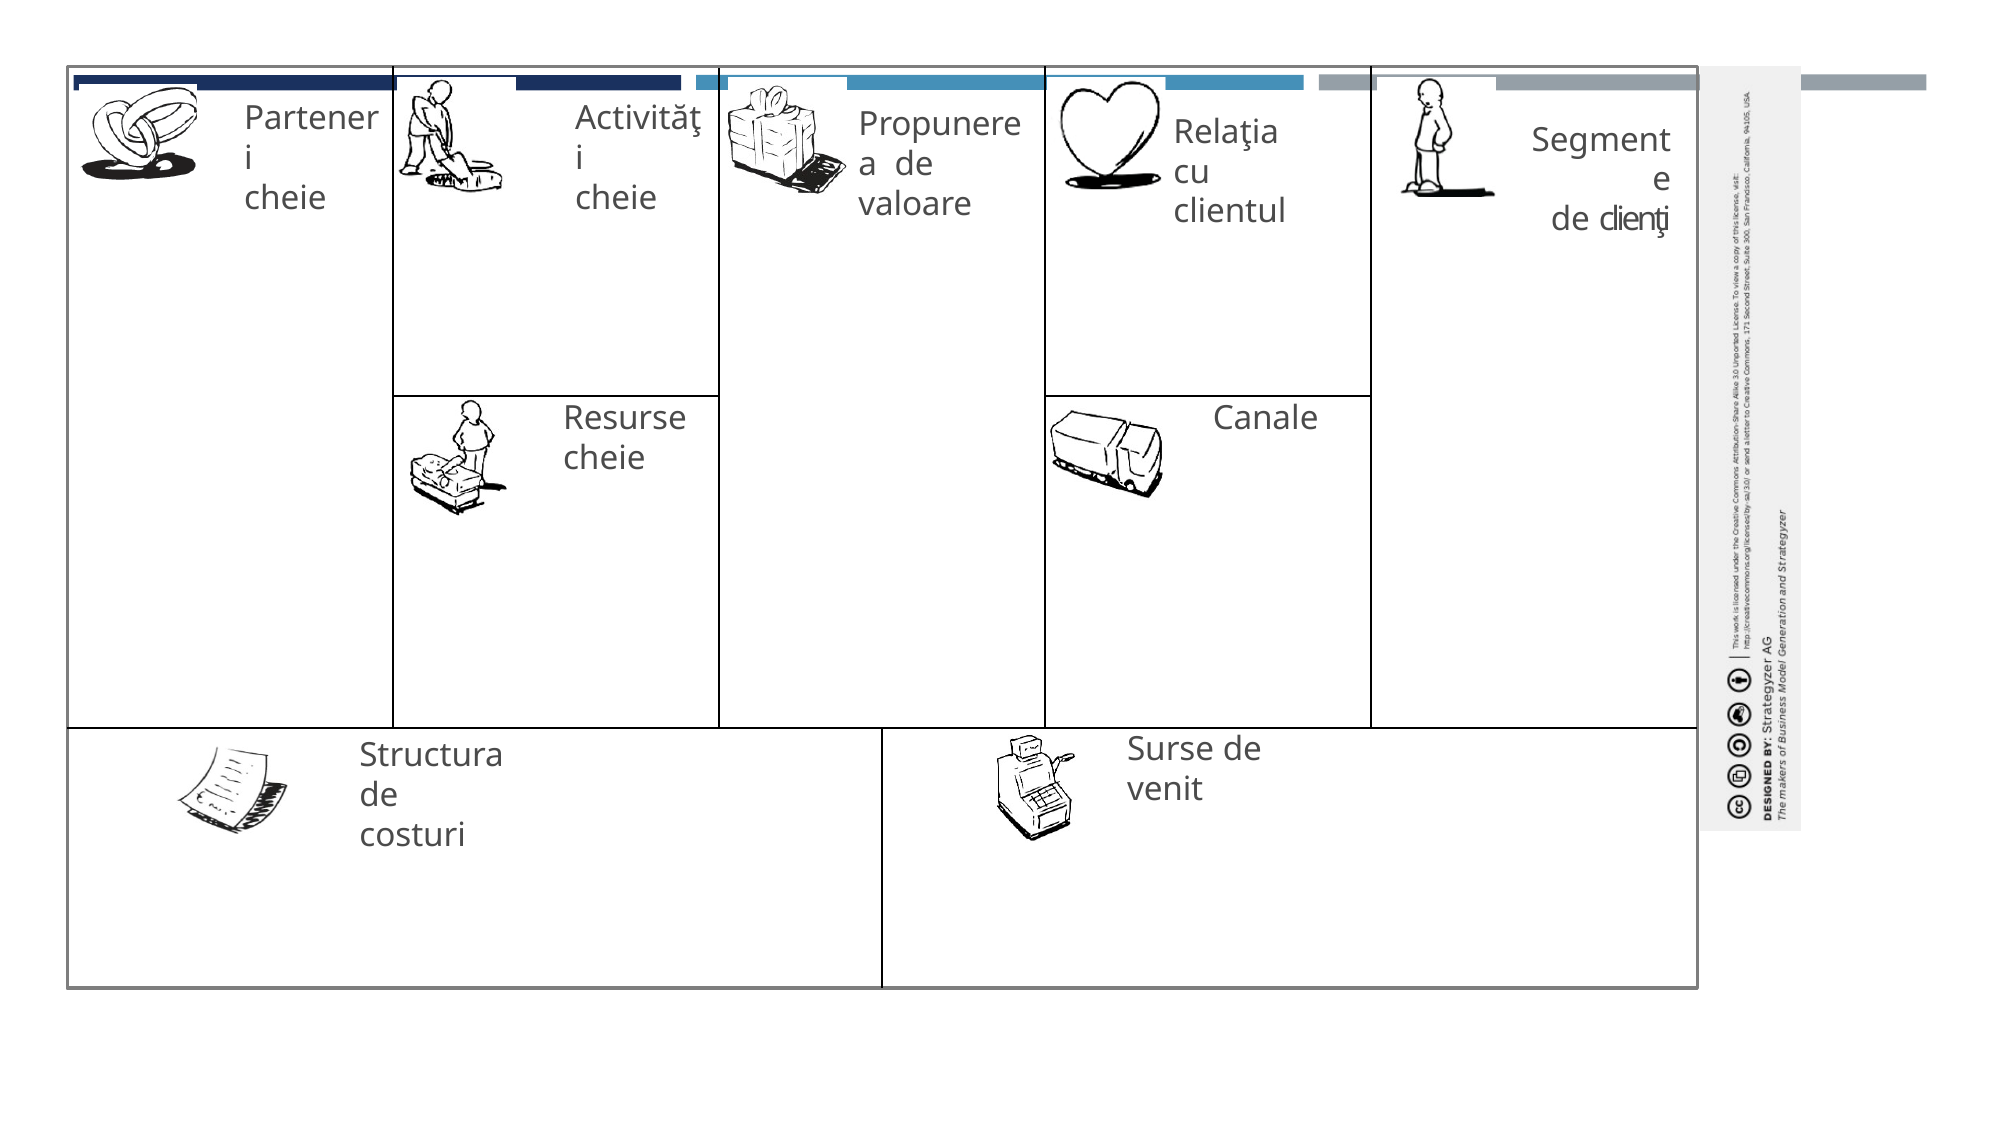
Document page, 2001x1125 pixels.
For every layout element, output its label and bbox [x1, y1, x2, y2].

text_box [65, 64, 1700, 991]
text_box [78, 66, 1802, 831]
